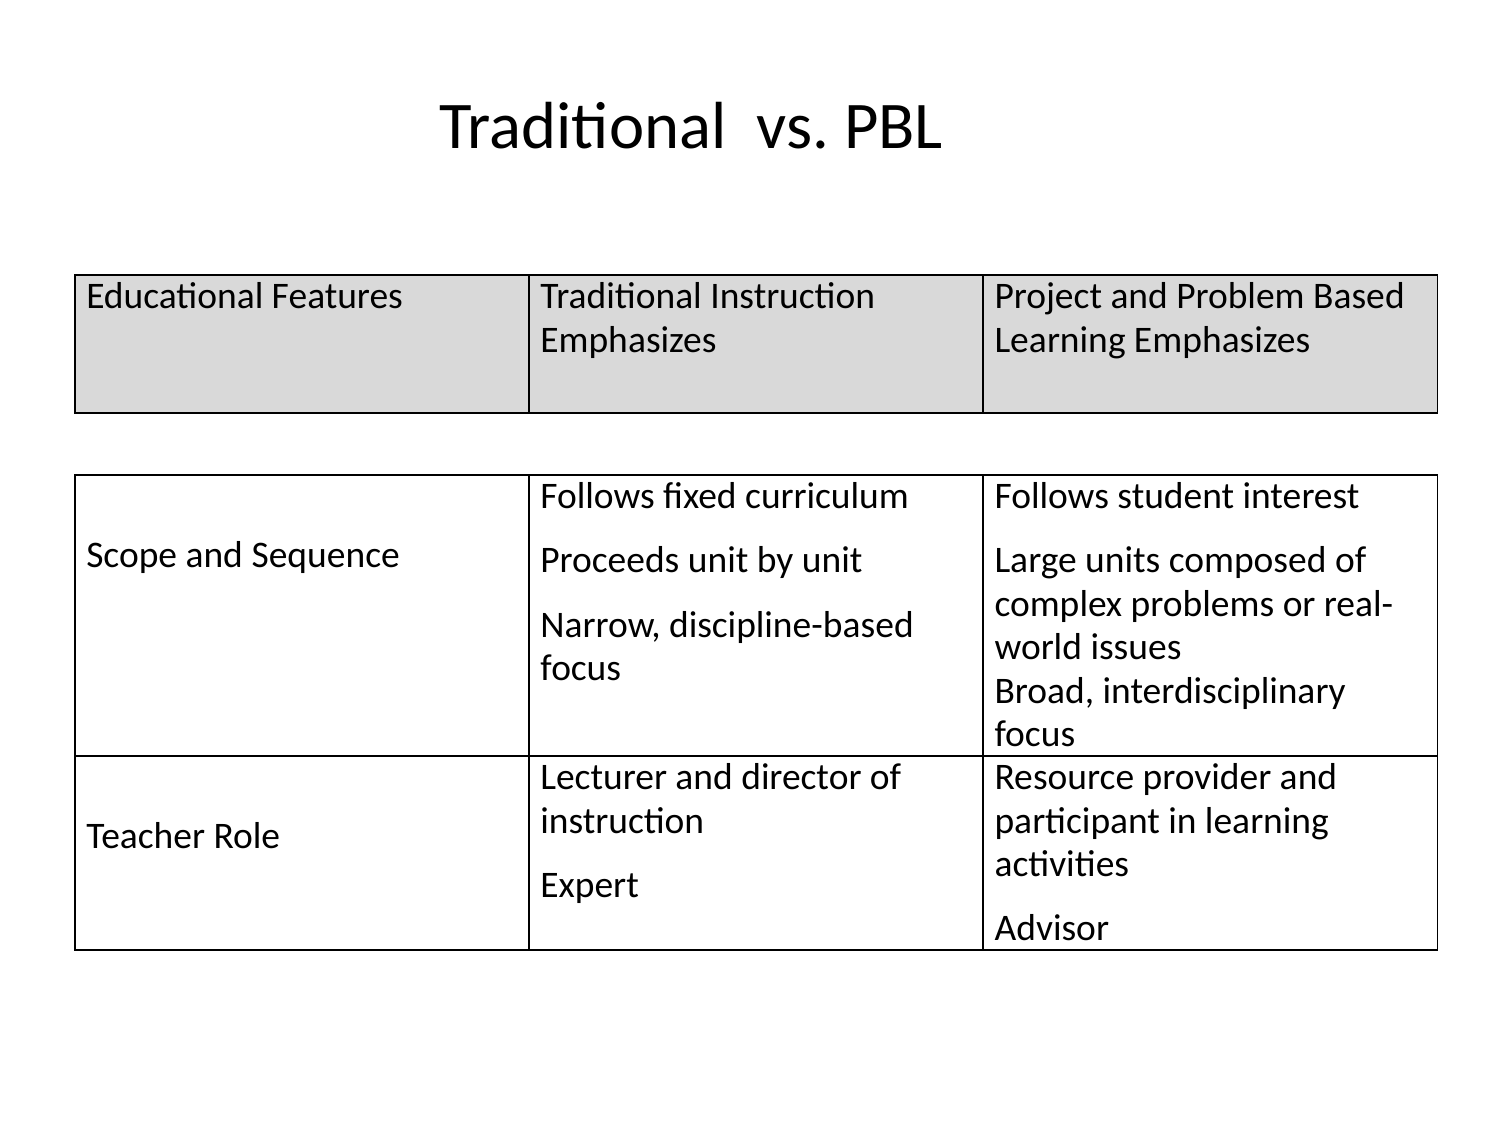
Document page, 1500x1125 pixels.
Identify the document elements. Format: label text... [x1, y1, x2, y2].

table_header Follows fixed curriculum Proceeds unit by unit Narrow, discipline-based focus [530, 476, 982, 755]
text_box Traditional vs. PBL [200, 74, 1213, 170]
table_header Traditional Instruction Emphasizes [530, 276, 982, 412]
table_header Scope and Sequence [76, 476, 528, 755]
table_cell Resource provider and participant in learning activities Advisor [984, 757, 1437, 949]
table_header Educational Features [76, 276, 528, 412]
table_cell Teacher Role [76, 757, 528, 949]
table_header Project and Problem Based Learning Emphasizes [984, 276, 1437, 412]
table_header Follows student interest Large units composed of complex problems or real-world issues Broad, interdisciplinary focus [984, 476, 1437, 755]
table_cell Lecturer and director of instruction Expert [530, 757, 982, 949]
